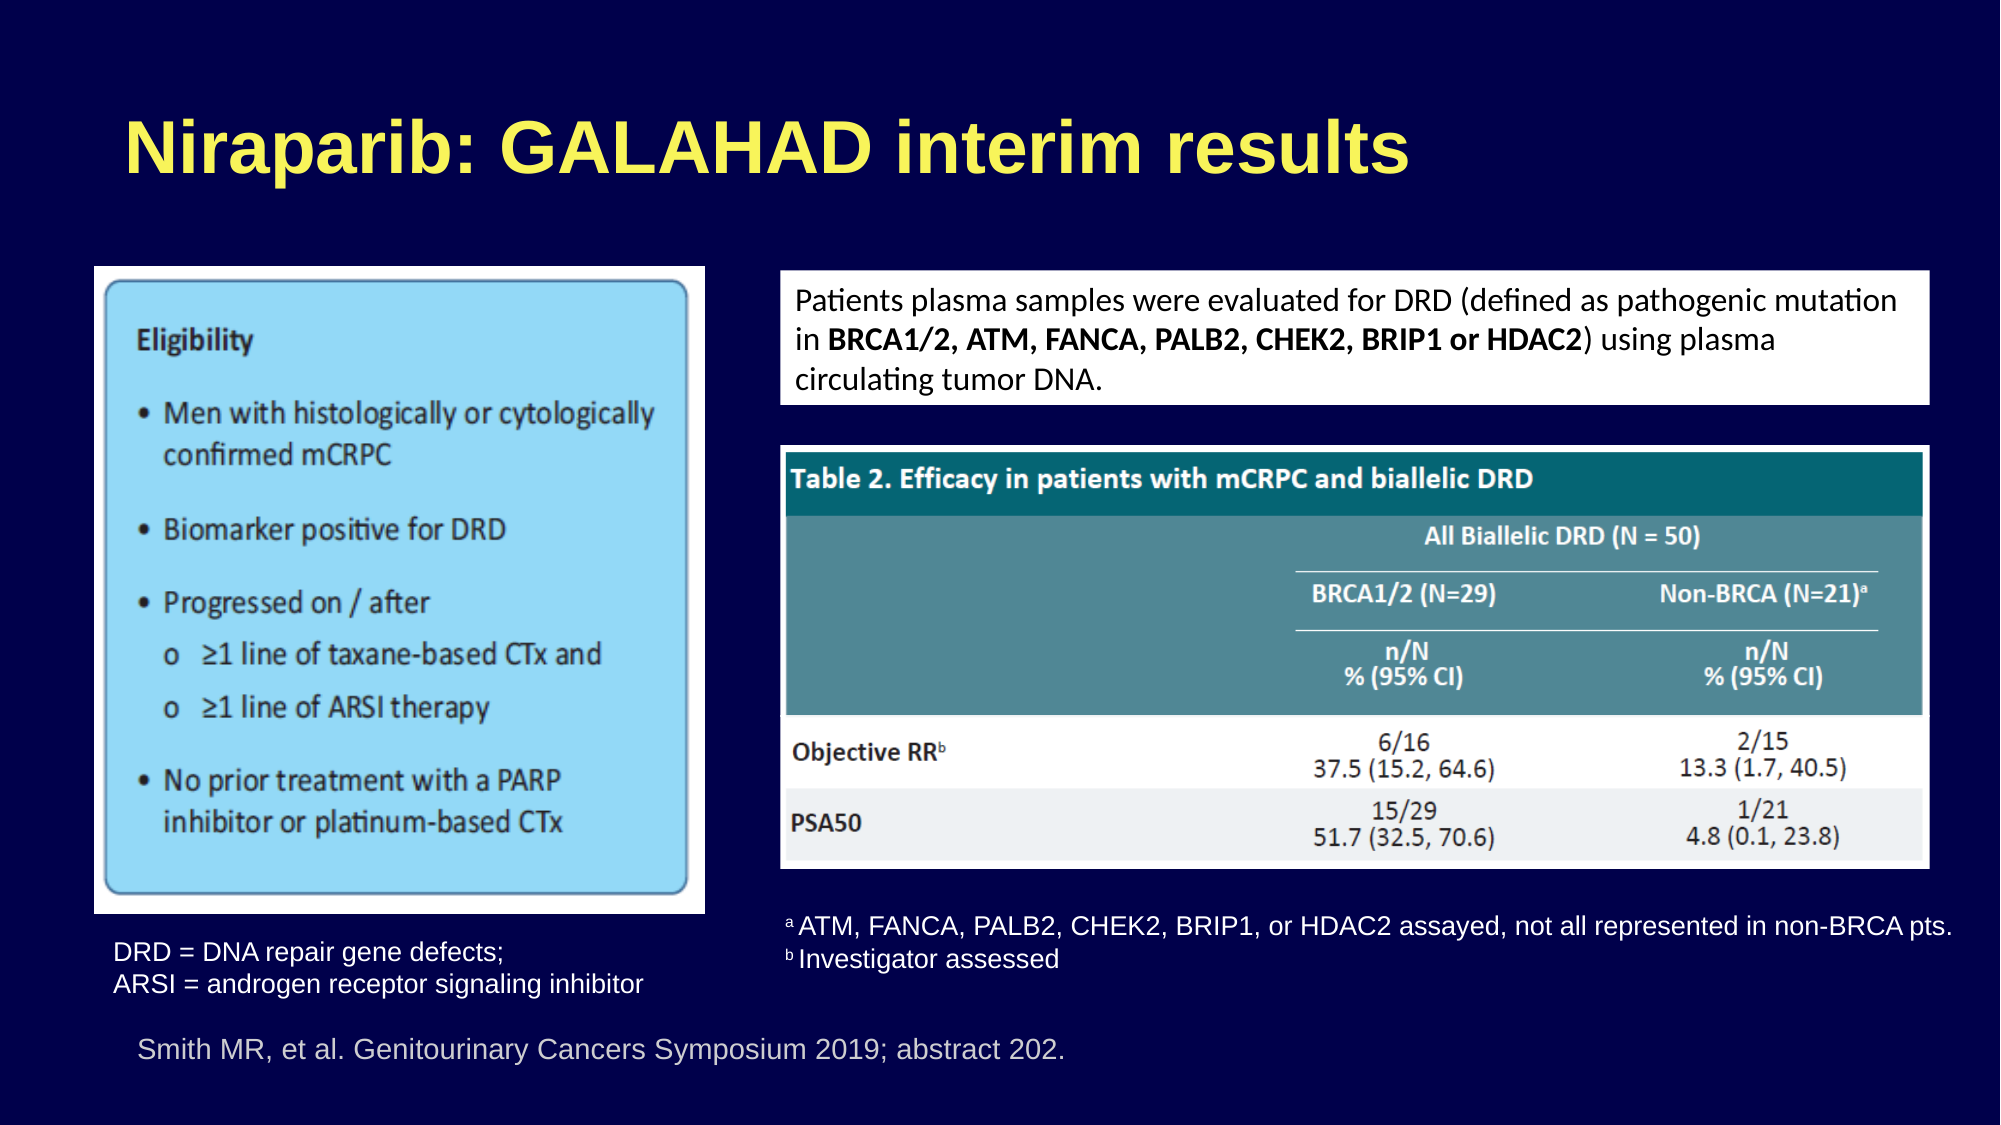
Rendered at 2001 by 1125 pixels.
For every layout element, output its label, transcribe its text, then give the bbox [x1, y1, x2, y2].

title Niraparib: GALAHAD interim results [109, 53, 1893, 235]
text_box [780, 445, 1930, 869]
text_box DRD = DNA repair gene defects; ARSI = androgen receptor signaling inhibitor [98, 927, 709, 1007]
picture [94, 266, 706, 915]
text_box Patients plasma samples were evaluated for DRD (defined as pathogenic mutation in BRCA1/2, ATM, FANCA, PALB2, CHEK2, BRIP1 or HDAC2) using plasma circulating tumor DNA. [780, 270, 1930, 405]
text_box Smith MR, et al. Genitourinary Cancers Symposium 2019; abstract 202. [122, 1022, 1437, 1073]
text_box a ATM, FANCA, PALB2, CHEK2, BRIP1, or HDAC2 assayed, not all represented in non-BRCA pts. b Investigator assessed [770, 901, 1968, 982]
